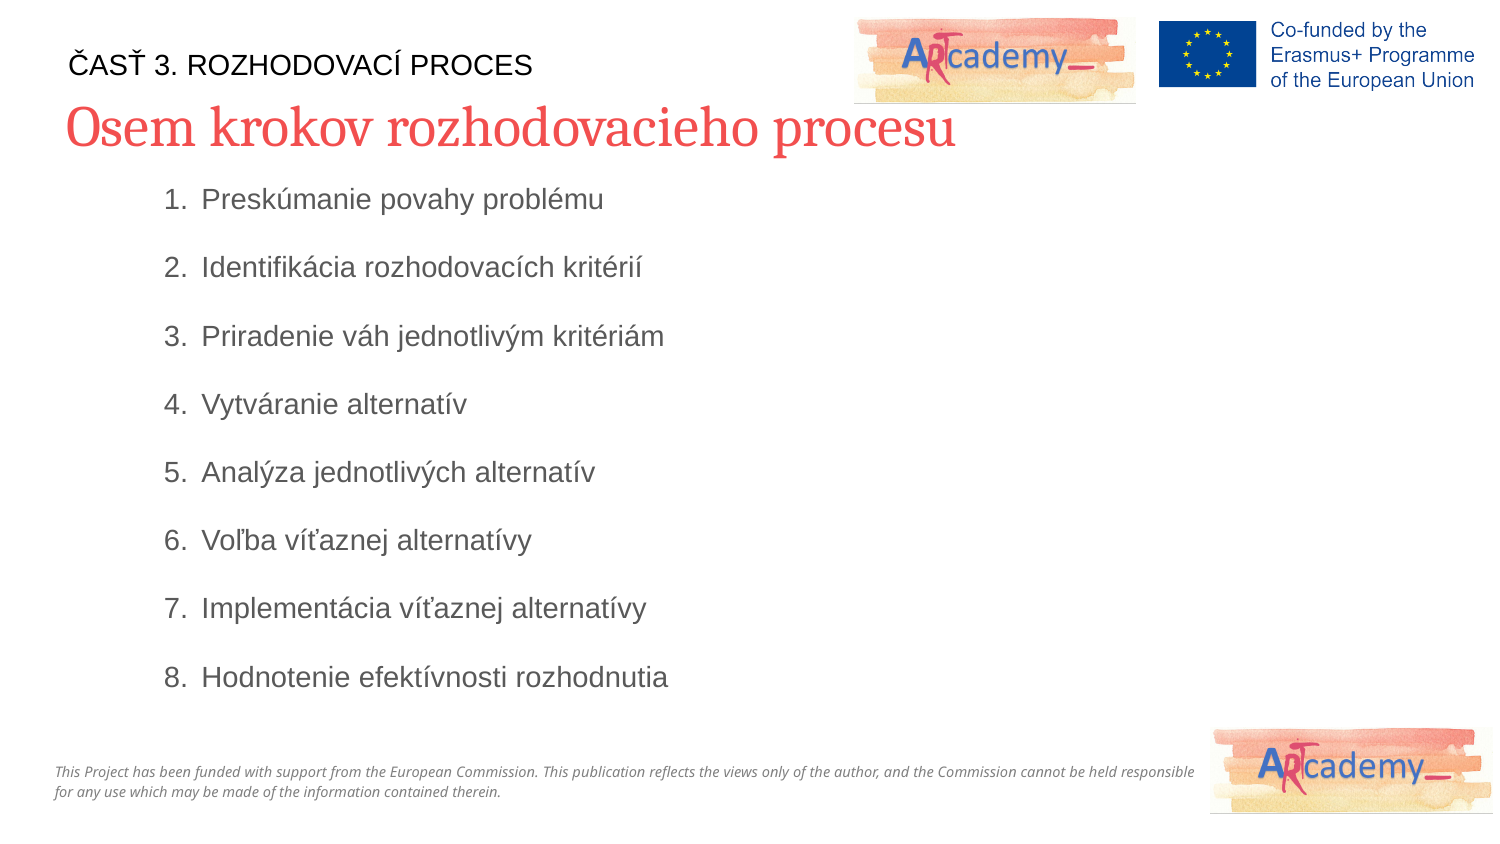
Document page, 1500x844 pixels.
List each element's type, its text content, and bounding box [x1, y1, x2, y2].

picture [1158, 21, 1474, 91]
picture [1210, 709, 1493, 844]
title Osem krokov rozhodovacieho procesu [51, 72, 1449, 165]
text_box This Project has been funded with support from the European Commission. This publication reflects the views only of the author, and the Commission cannot be held responsible for any use which may be made of the information contained therein. [39, 754, 1205, 799]
text_box ČASŤ 3. ROZHODOVACÍ PROCES [53, 39, 770, 89]
picture [854, 0, 1137, 134]
list Preskúmanie povahy problému Identifikácia rozhodovacích kritérií Priradenie váh jednotlivým kritériám Vytváranie alternatív Analýza jednotlivých alternatív Voľba víťaznej alternatívy Implementácia víťaznej alternatívy Hodnotenie efektívnosti rozhodnutia [51, 165, 1449, 754]
